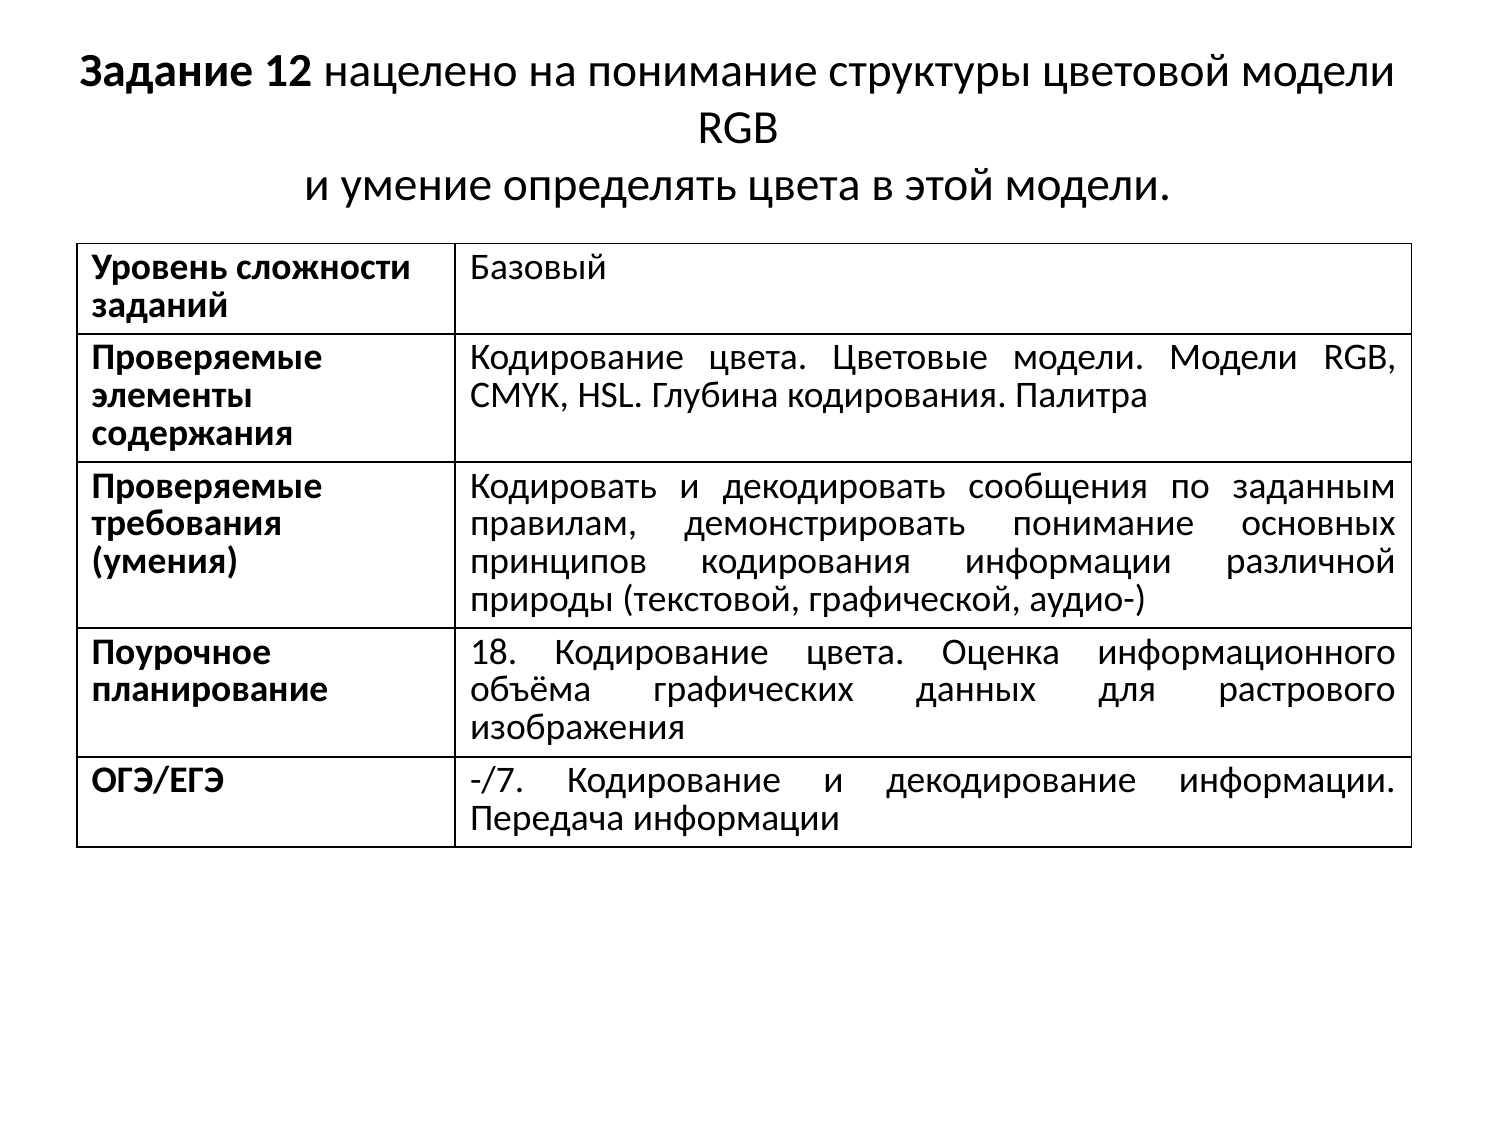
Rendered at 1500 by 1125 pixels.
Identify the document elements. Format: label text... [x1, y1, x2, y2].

table_header Уровень сложности заданий [78, 244, 454, 333]
table_cell 18. Кодирование цвета. Оценка информационного объёма графических данных для растрового изображения [456, 629, 1411, 756]
table_cell Поурочное планирование [78, 629, 454, 756]
table_cell Проверяемые требования (умения) [78, 463, 454, 627]
title Задание 12 нацелено на понимание структуры цветовой модели RGB и умение определять цвета в этой модели. [41, 30, 1436, 219]
table_cell -/7. Кодирование и декодирование информации. Передача информации [456, 758, 1411, 846]
table_cell Кодировать и декодировать сообщения по заданным правилам, демонстрировать понимание основных принципов кодирования информации различной природы (текстовой, графической, аудио-) [456, 463, 1411, 627]
table_cell Проверяемые элементы содержания [78, 335, 454, 461]
table_cell Кодирование цвета. Цветовые модели. Модели RGB, CMYK, HSL. Глубина кодирования. Палитра [456, 335, 1411, 461]
table_header Базовый [456, 244, 1411, 333]
table_cell ОГЭ/ЕГЭ [78, 758, 454, 846]
